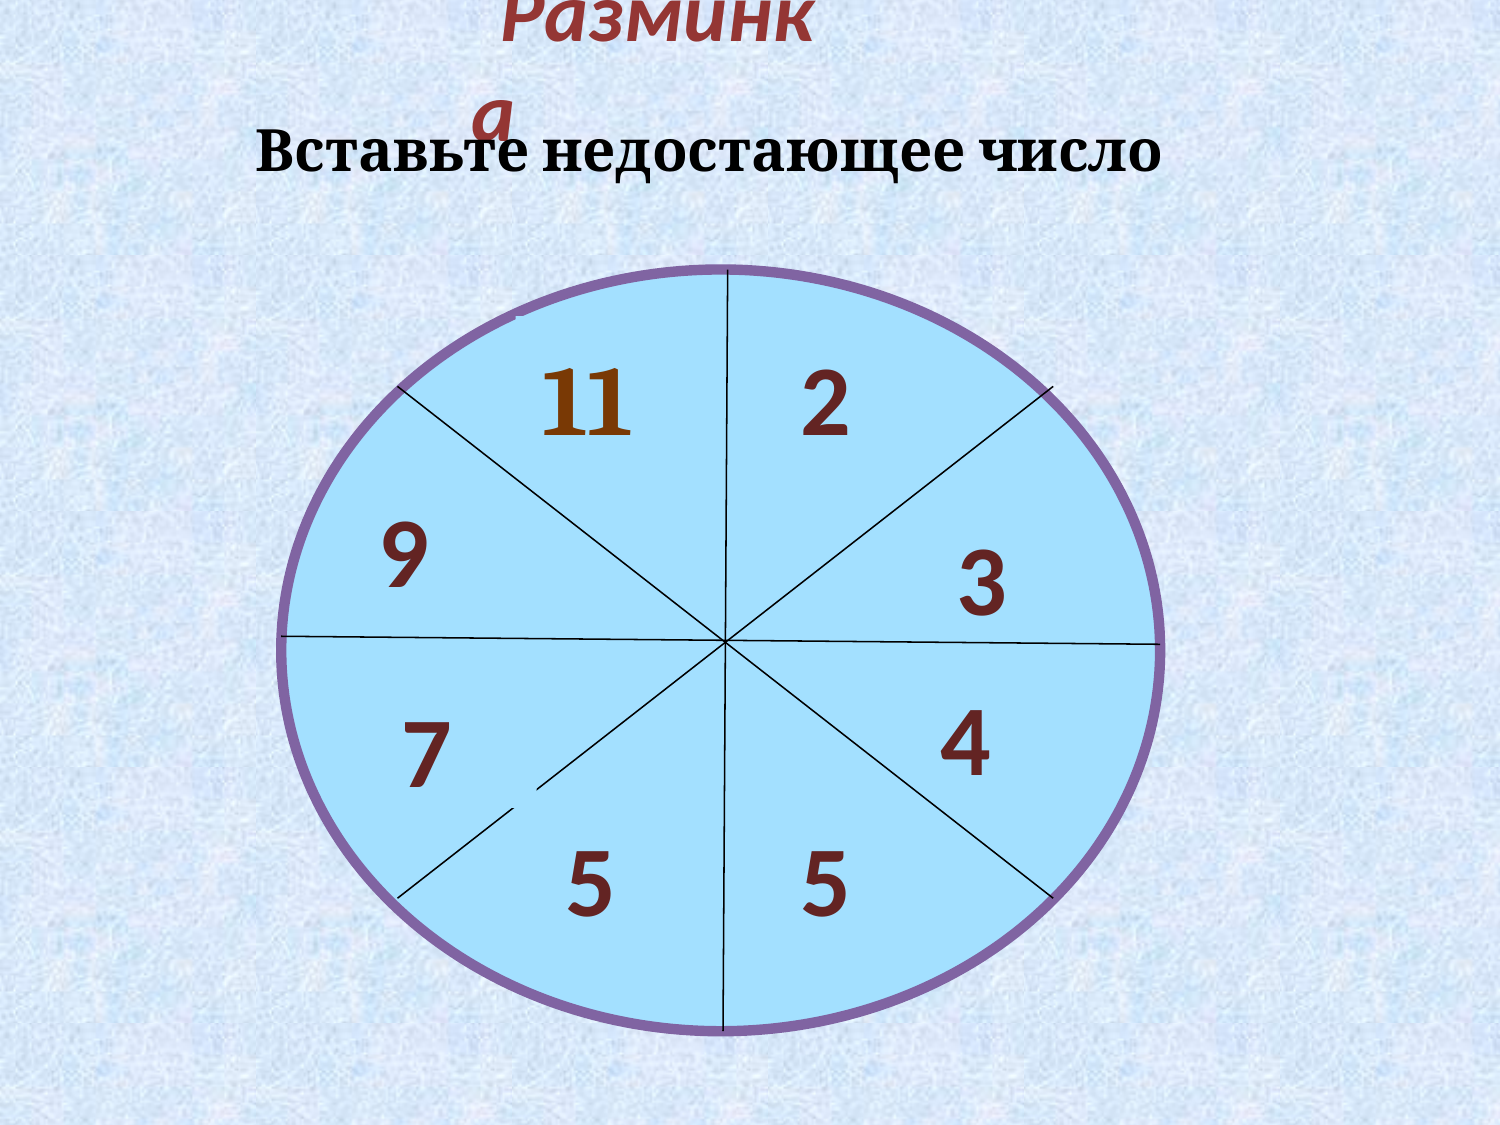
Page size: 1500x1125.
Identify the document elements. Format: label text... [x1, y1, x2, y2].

picture [0, 0, 1500, 1125]
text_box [281, 269, 1161, 1032]
text_box Разминка [456, 0, 842, 105]
text_box Вставьте недостающее число [210, 105, 1278, 191]
